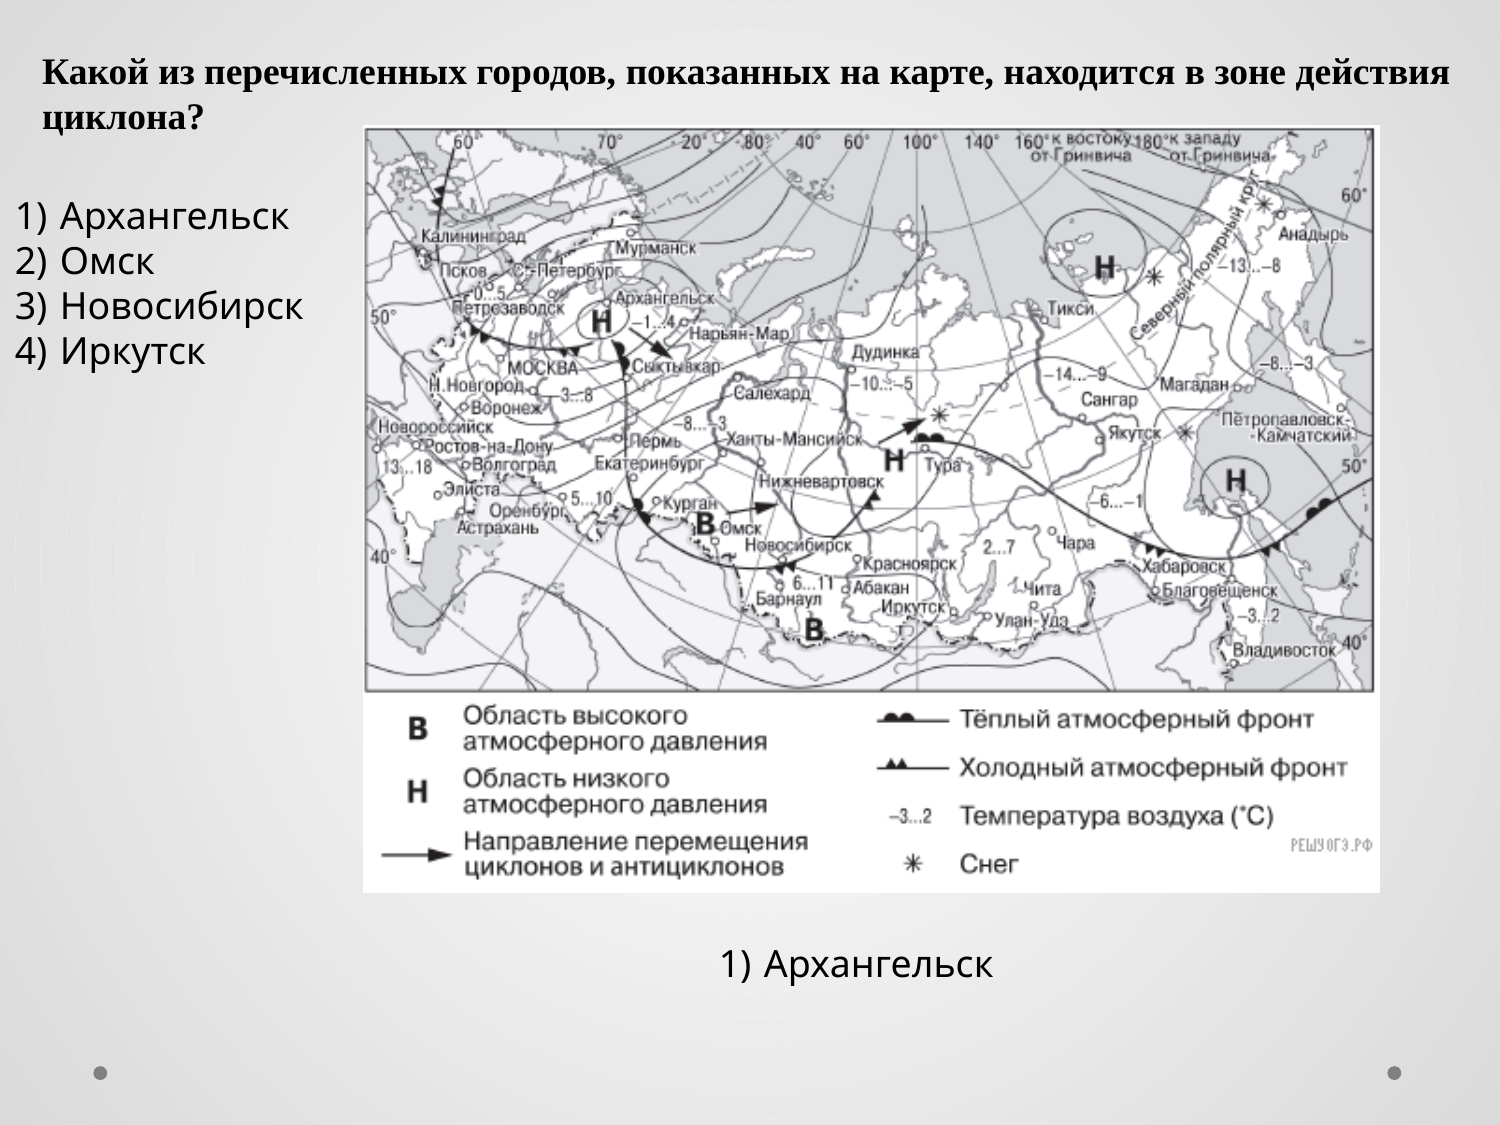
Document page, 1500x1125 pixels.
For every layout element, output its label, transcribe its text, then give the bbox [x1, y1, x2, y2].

picture [363, 125, 1380, 894]
text_box Какой из перечисленных городов, показанных на карте, находится в зоне действия циклона? [27, 40, 1500, 145]
text_box 1) Архангельск [703, 933, 1009, 993]
text_box 1) Архангельск 2) Омск 3) Новосибирск 4) Иркутск [0, 184, 357, 380]
